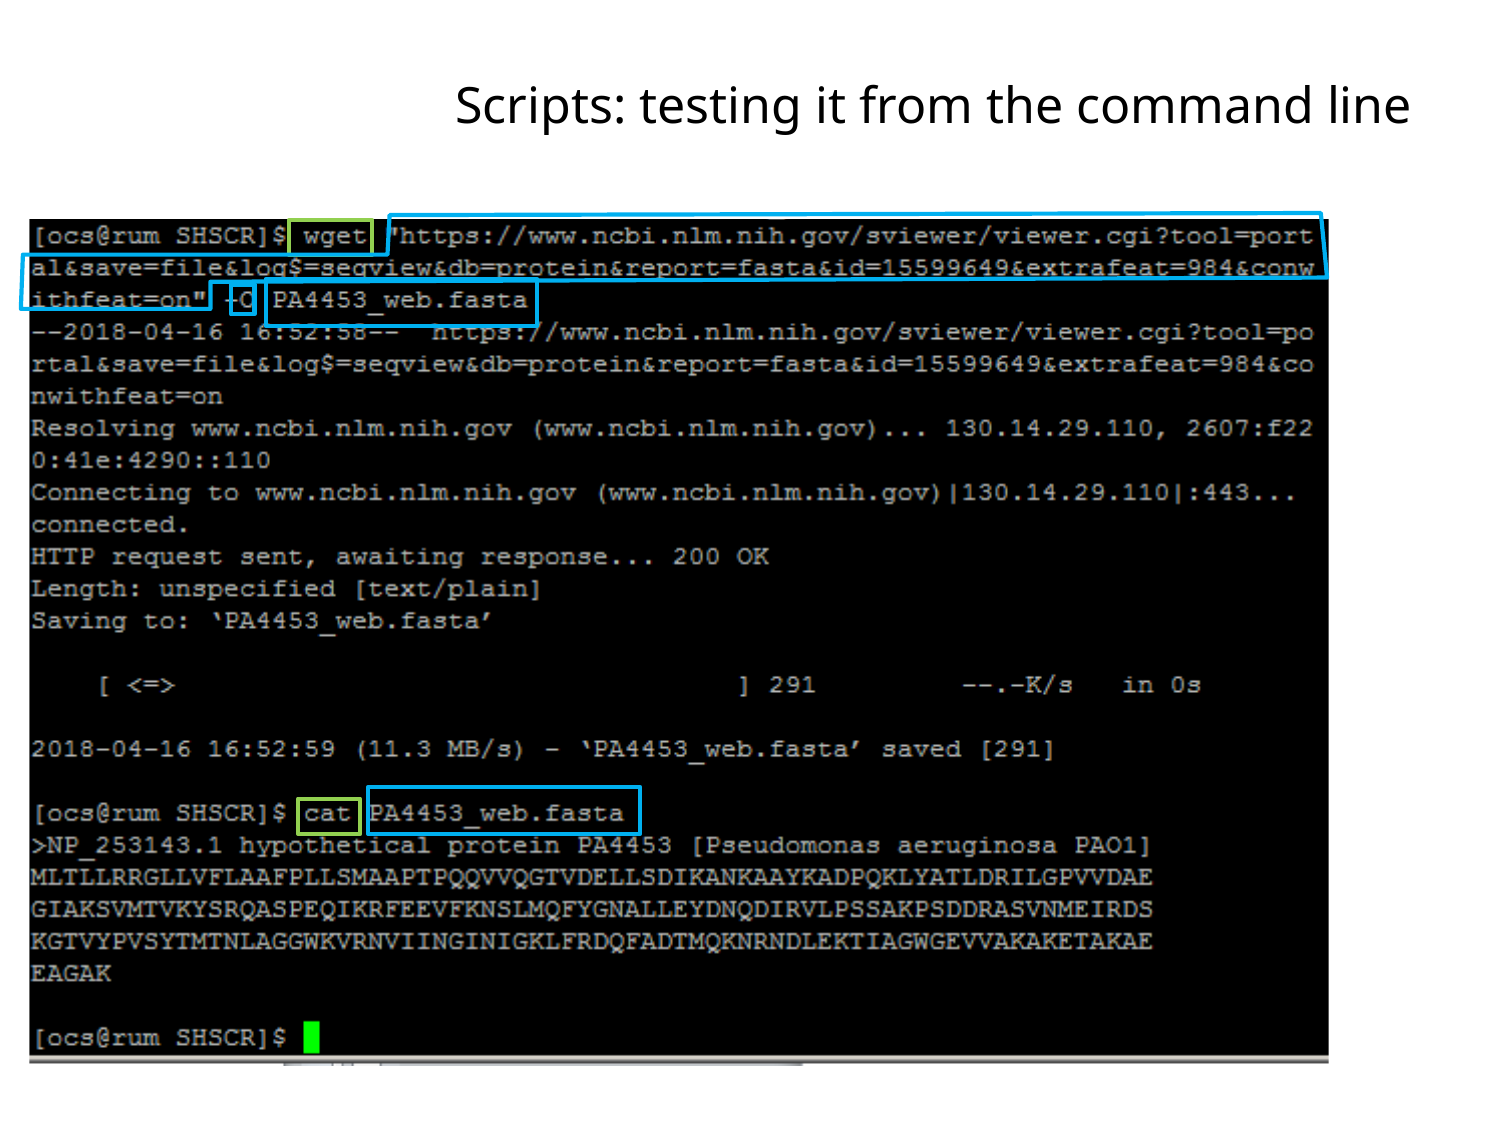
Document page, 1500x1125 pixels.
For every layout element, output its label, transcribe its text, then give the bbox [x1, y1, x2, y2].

picture [29, 281, 1329, 1067]
picture [1325, 219, 1329, 256]
text_box [387, 210, 1324, 218]
picture [29, 219, 386, 252]
text_box [18, 252, 24, 311]
text_box Scripts: testing it from the command line [440, 65, 1428, 141]
picture [29, 219, 1323, 306]
picture [234, 288, 251, 311]
picture [269, 284, 534, 323]
